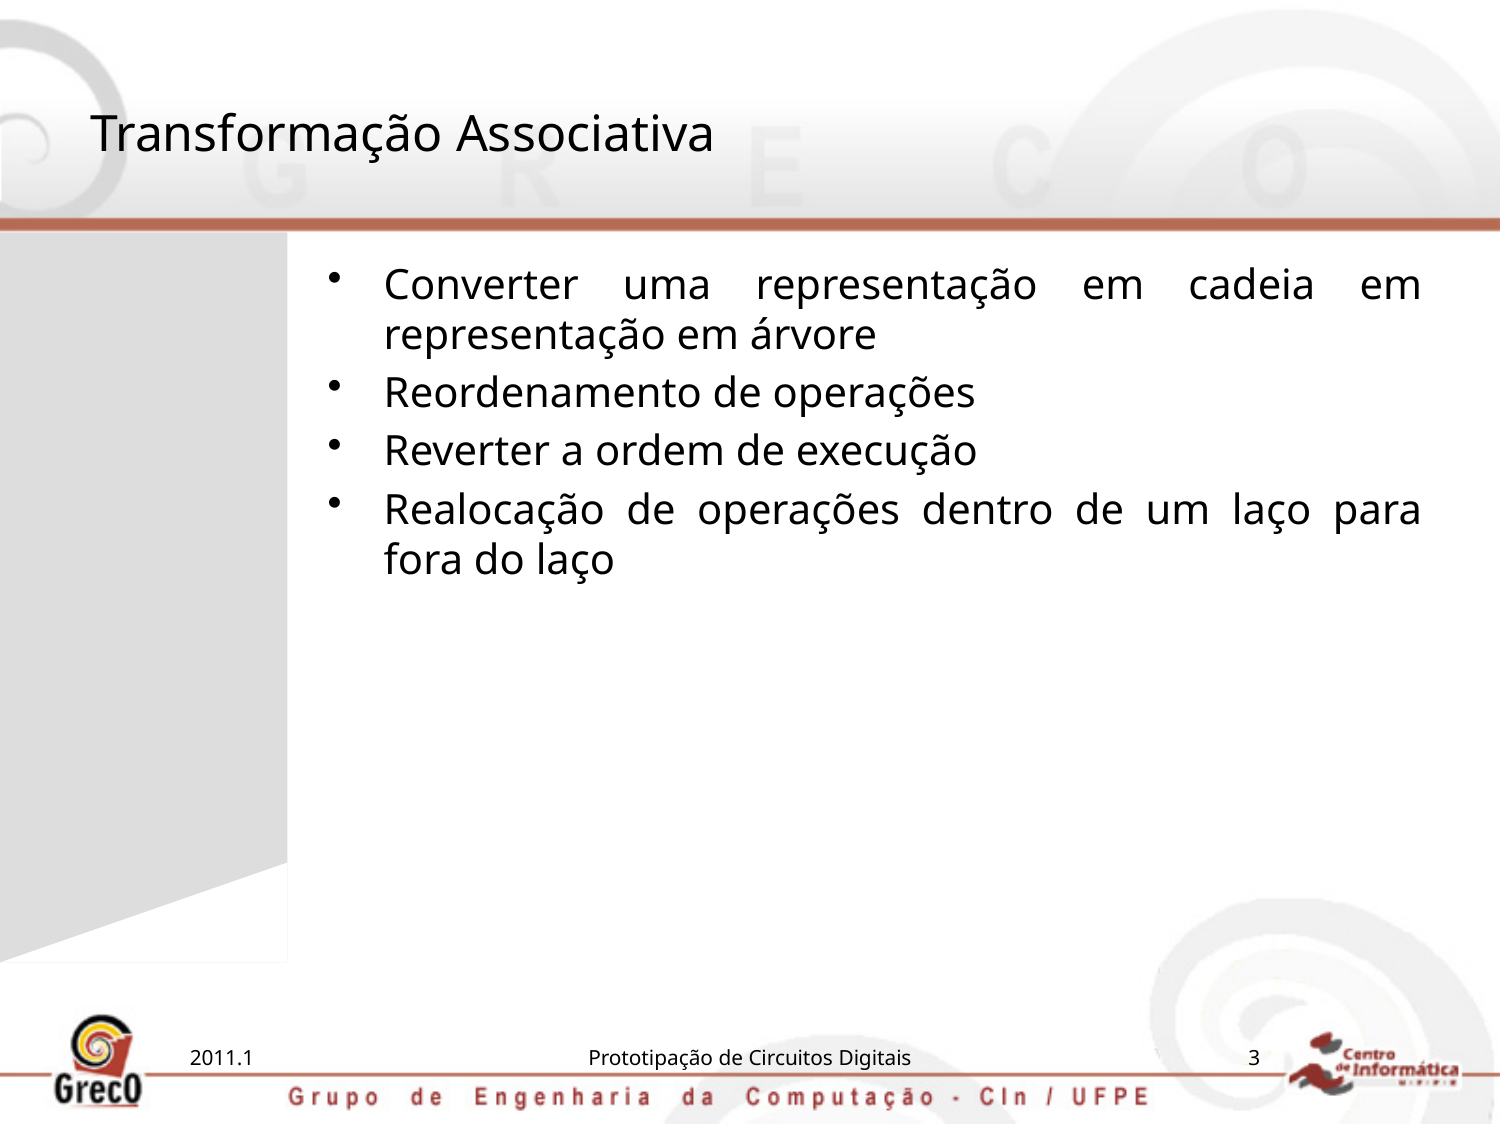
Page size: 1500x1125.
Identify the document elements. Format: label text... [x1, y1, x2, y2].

footer Prototipação de Circuitos Digitais [512, 1037, 988, 1113]
list Converter uma representação em cadeia em representação em árvore Reordenamento de operações Reverter a ordem de execução Realocação de operações dentro de um laço para fora do laço [312, 249, 1438, 1001]
slide_number 3 [1037, 1037, 1276, 1113]
slide_number 2011.1 [174, 1037, 488, 1113]
picture [0, 1, 1500, 1124]
title Transformação Associativa [74, 37, 1463, 226]
